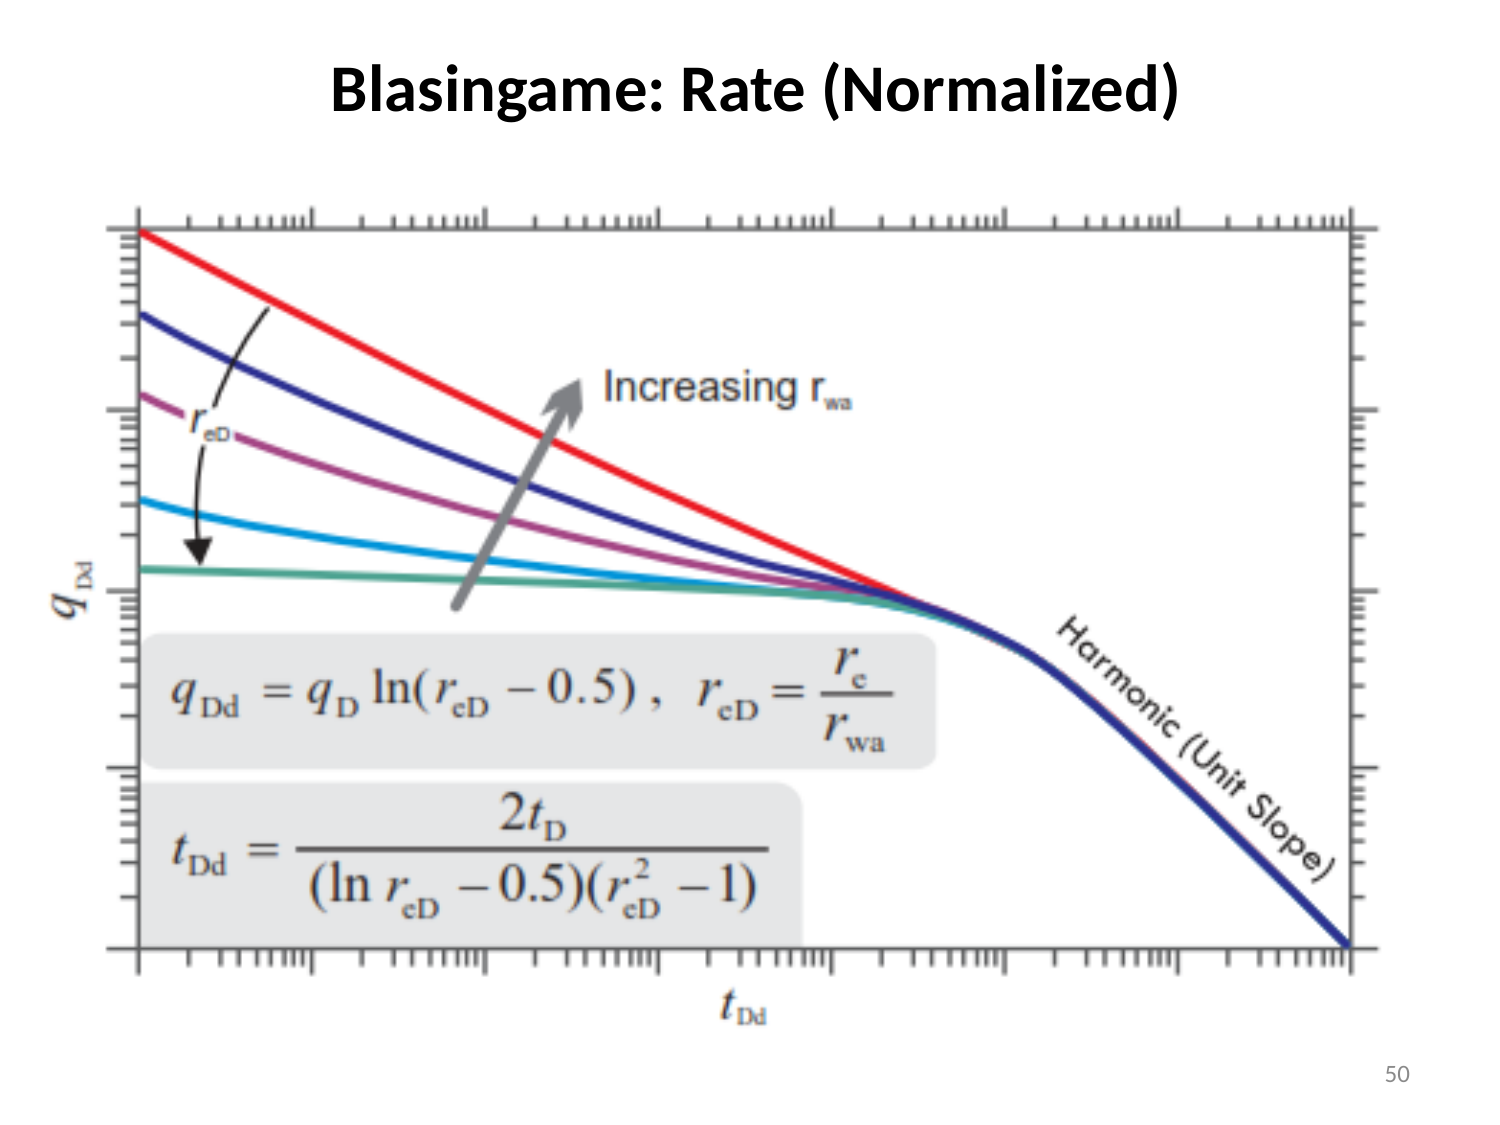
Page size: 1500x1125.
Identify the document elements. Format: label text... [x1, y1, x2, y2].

slide_number 50 [1074, 1042, 1425, 1103]
picture [24, 199, 1414, 1043]
text_box Blasingame: Rate (Normalized) [74, 37, 1438, 133]
